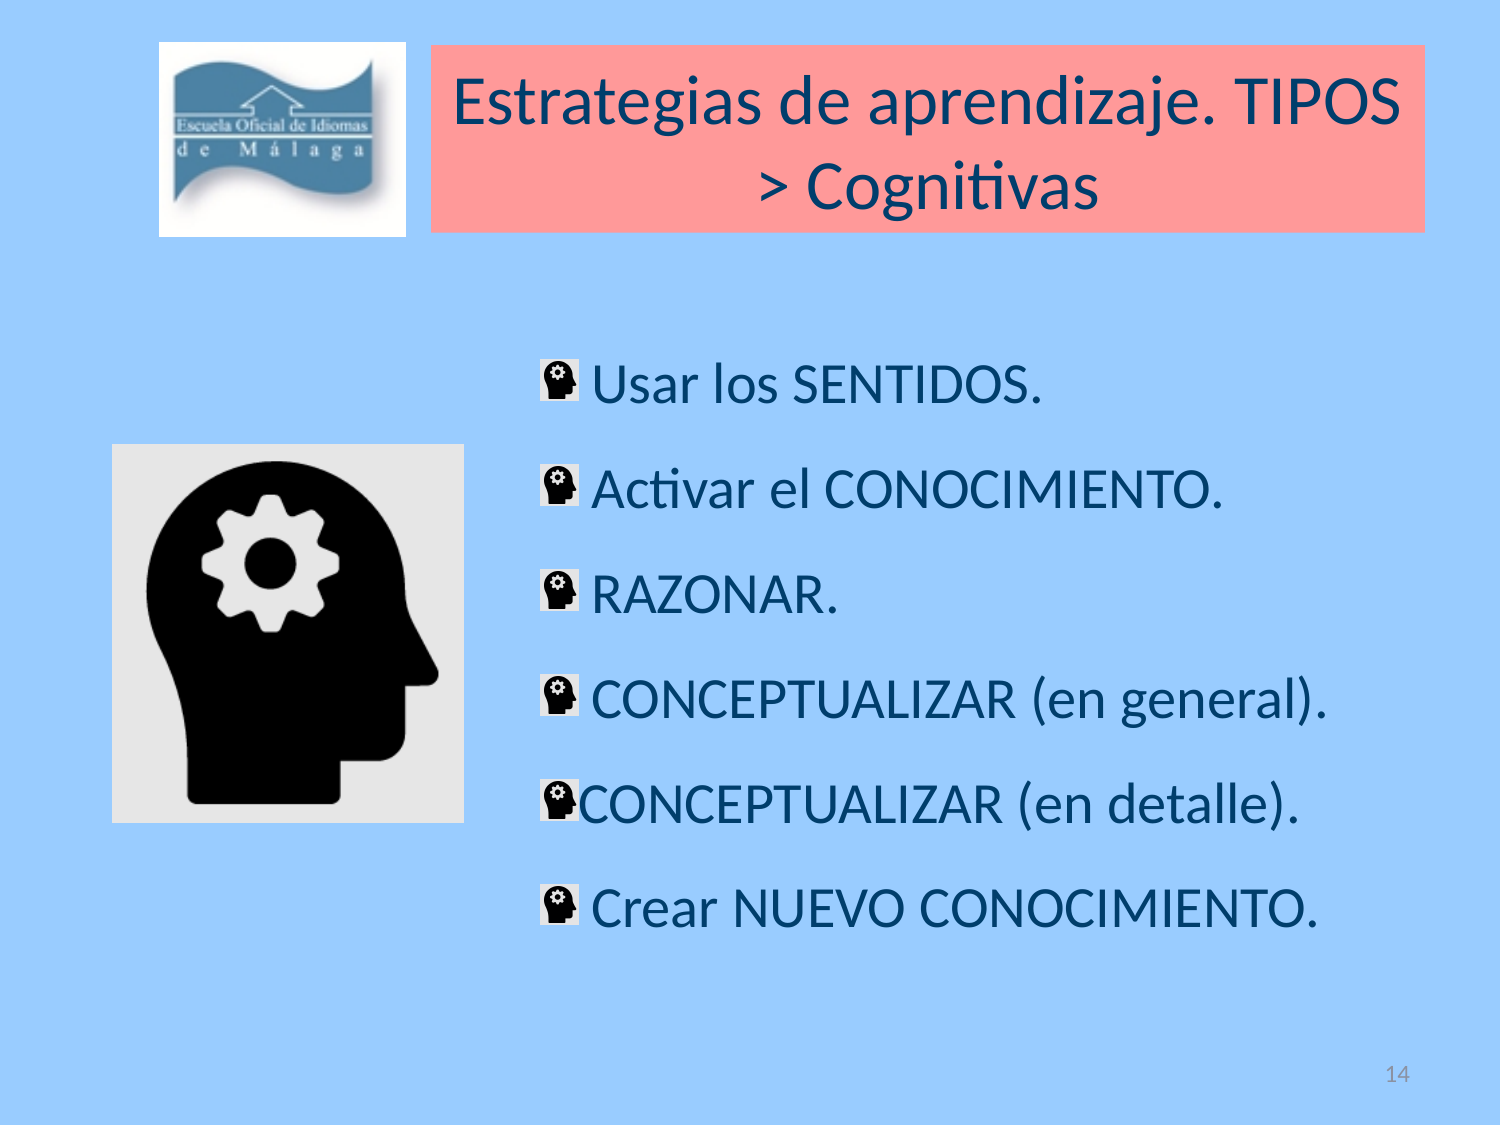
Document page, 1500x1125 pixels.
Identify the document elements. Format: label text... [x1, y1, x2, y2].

picture [540, 884, 579, 925]
text_box Usar los SENTIDOS. Activar el CONOCIMIENTO. RAZONAR. CONCEPTUALIZAR (en general). CONCEPTUALIZAR (en detalle). Crear NUEVO CONOCIMIENTO. [525, 302, 1436, 947]
picture [540, 674, 579, 716]
slide_number 14 [1074, 1042, 1425, 1103]
picture [540, 569, 579, 611]
picture [540, 464, 579, 506]
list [111, 444, 464, 823]
picture [540, 779, 579, 821]
picture [159, 42, 406, 237]
picture [540, 359, 579, 401]
title Estrategias de aprendizaje. TIPOS > Cognitivas [431, 45, 1425, 233]
